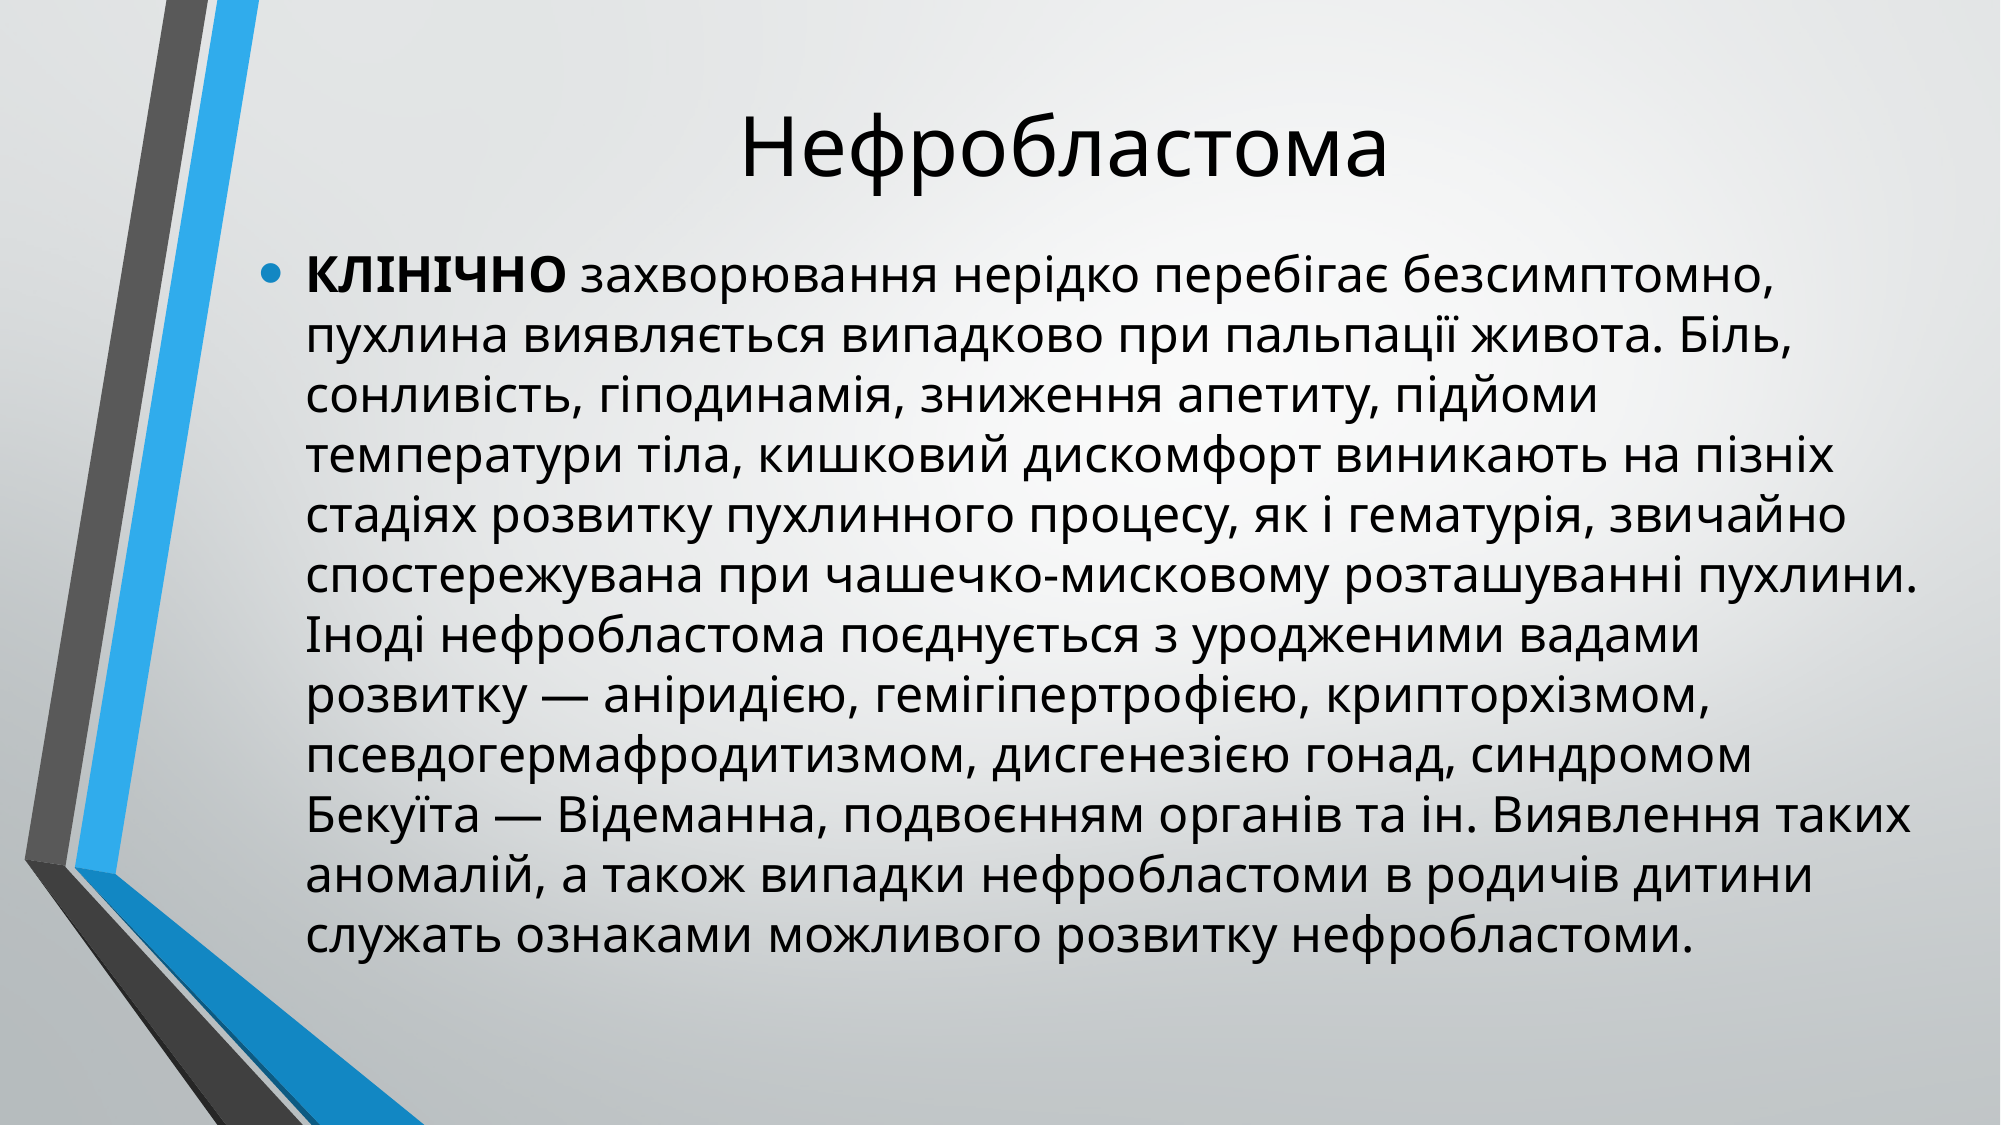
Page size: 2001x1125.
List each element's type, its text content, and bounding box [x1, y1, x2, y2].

title Нефробластома [243, 49, 1887, 213]
list КЛІНІЧНО захворювання нерідко перебігає безсимптомно, пухлина виявляється випадково при пальпації живота. Біль, сонливість, гіподинамія, зниження апетиту, підйоми температури тіла, кишковий дискомфорт виникають на пізніх стадіях розвитку пухлинного процесу, як і гематурія, звичайно спостережувана при чашечко-мисковому розташуванні пухлини. Іноді нефробластома поєднується з уродженими вадами розвитку — аніридією, гемігіпертрофією, крипторхізмом, псевдогермафродитизмом, дисгенезією гонад, синдромом Бекуїта — Відеманна, подвоєнням органів та ін. Виявлення таких аномалій, а також випадки нефробластоми в родичів дитини служать ознаками можливого розвитку нефробластоми. [243, 213, 1944, 1074]
